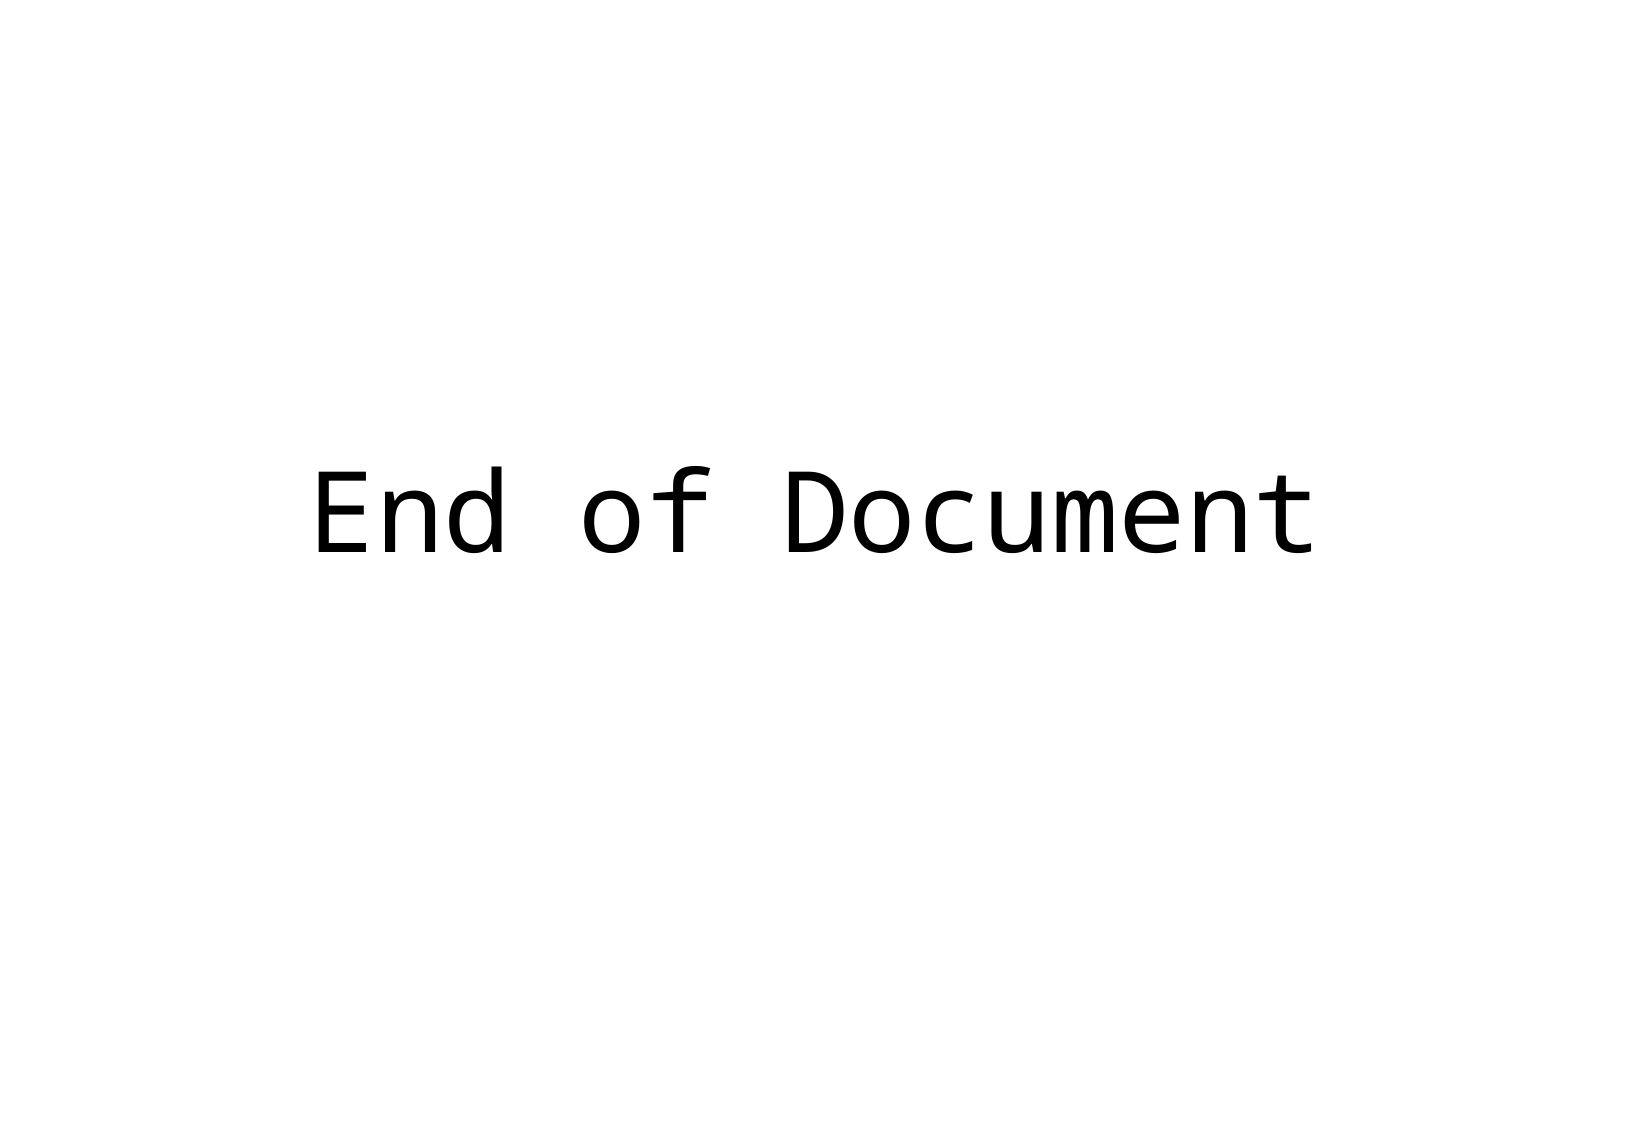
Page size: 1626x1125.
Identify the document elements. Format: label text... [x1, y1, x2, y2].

text_box End of Document [226, 432, 1337, 583]
